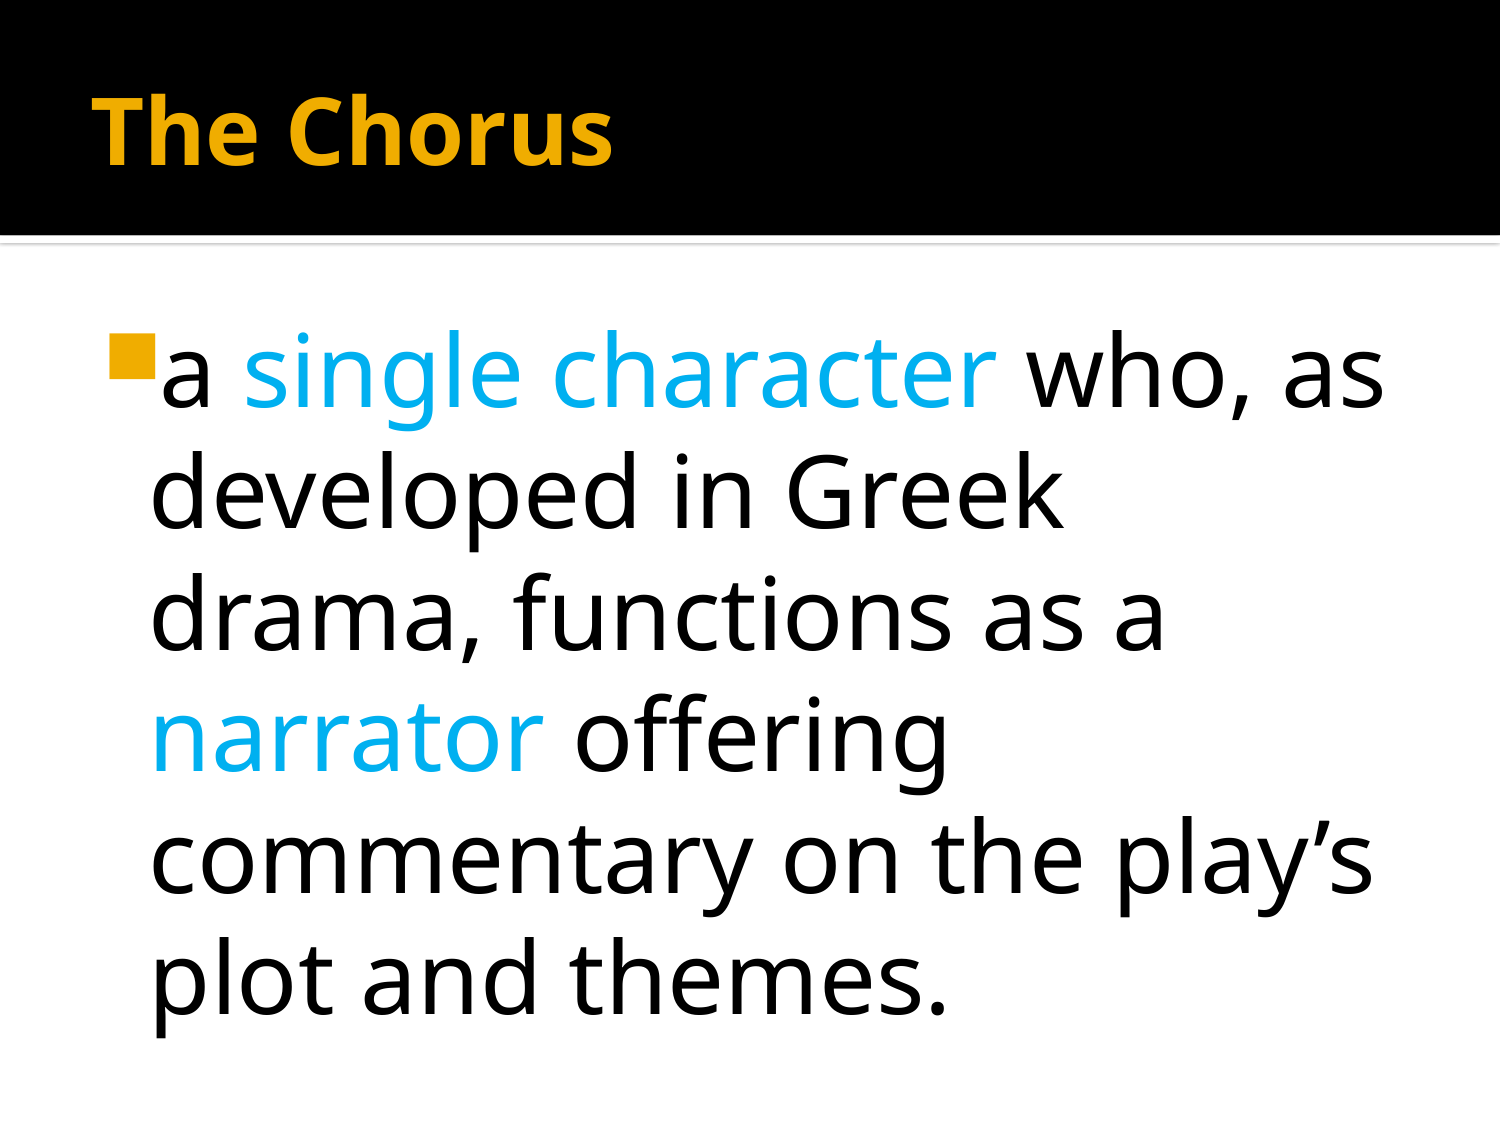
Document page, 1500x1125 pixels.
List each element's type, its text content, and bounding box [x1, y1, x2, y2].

title The Chorus [75, 25, 1425, 231]
list a single character who, as developed in Greek drama, functions as a narrator offering commentary on the play’s plot and themes. [75, 291, 1425, 1050]
